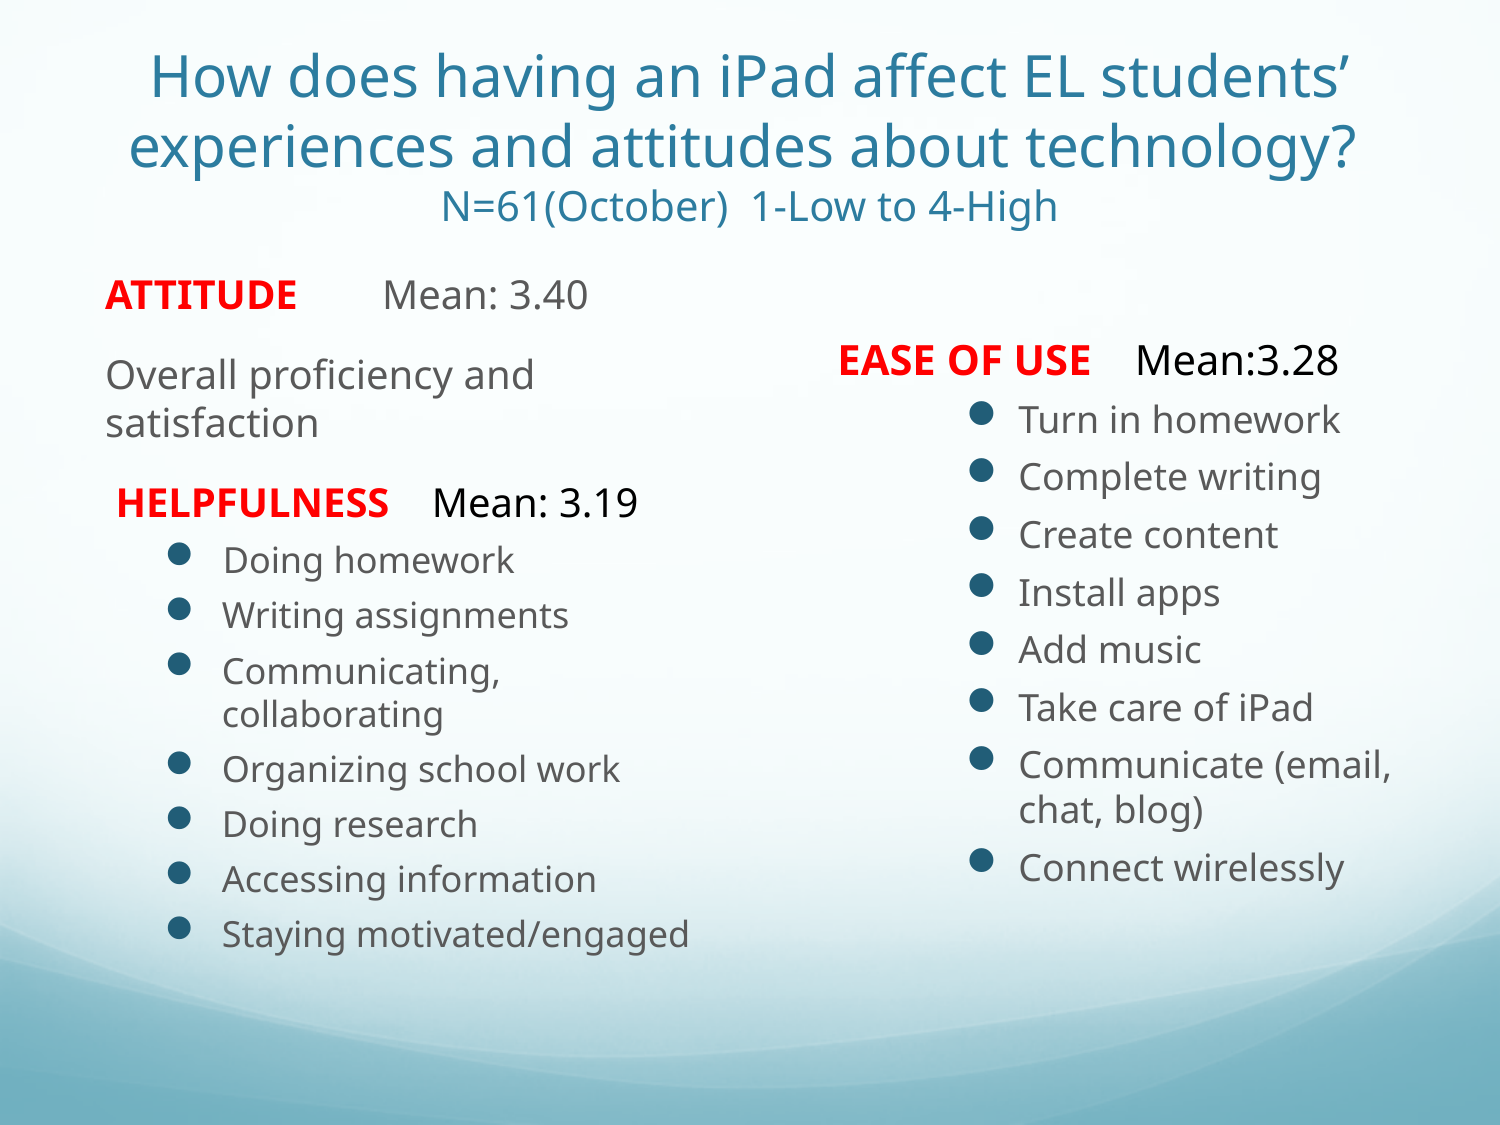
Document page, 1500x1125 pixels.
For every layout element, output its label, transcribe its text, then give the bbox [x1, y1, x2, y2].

list EASE OF USE Mean:3.28 Turn in homework Complete writing Create content Install apps Add music Take care of iPad Communicate (email, chat, blog) Connect wirelessly [779, 325, 1410, 1039]
title How does having an iPad affect EL students’ experiences and attitudes about technology? N=61(October) 1-Low to 4-High [90, 17, 1410, 237]
list ATTITUDE Mean: 3.40 Overall proficiency and satisfaction HELPFULNESS Mean: 3.19 Doing homework Writing assignments Communicating, collaborating Organizing school work Doing research Accessing information Staying motivated/engaged [90, 262, 721, 975]
